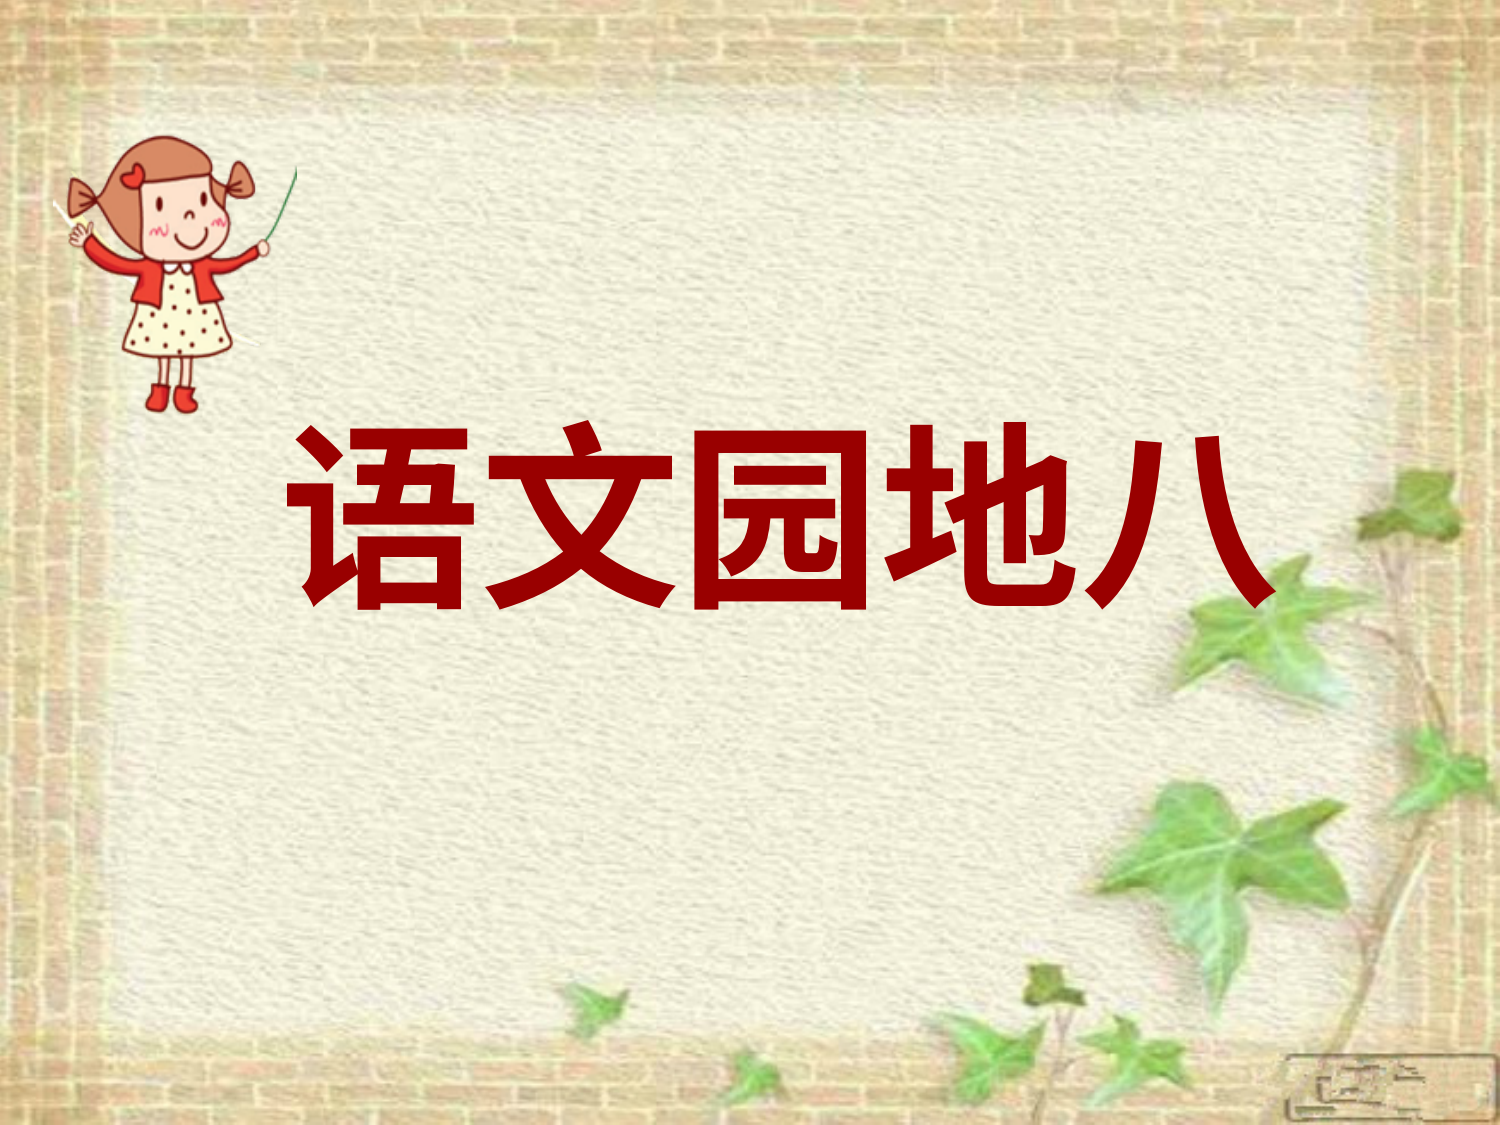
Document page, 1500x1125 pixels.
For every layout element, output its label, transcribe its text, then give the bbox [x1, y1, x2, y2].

text_box 语文园地八 [265, 385, 1329, 641]
picture [0, 0, 1500, 1125]
